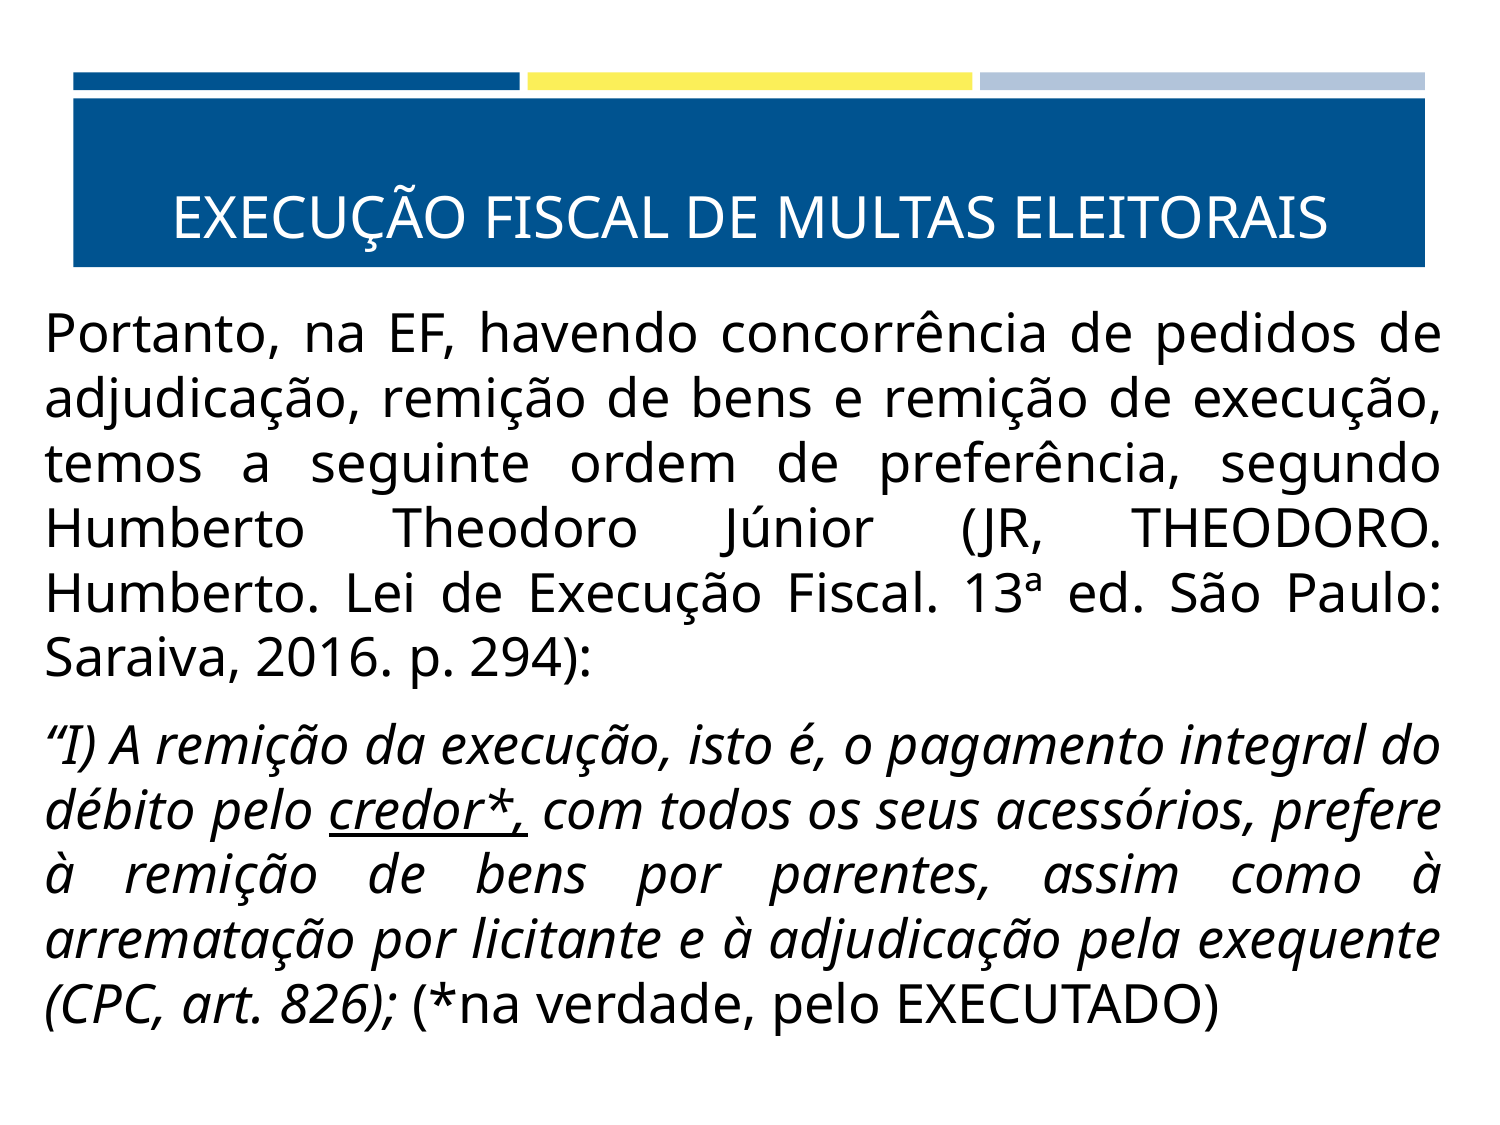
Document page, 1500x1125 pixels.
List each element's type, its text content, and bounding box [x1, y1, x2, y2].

list Portanto, na EF, havendo concorrência de pedidos de adjudicação, remição de bens e remição de execução, temos a seguinte ordem de preferência, segundo Humberto Theodoro Júnior (JR, THEODORO. Humberto. Lei de Execução Fiscal. 13ª ed. São Paulo: Saraiva, 2016. p. 294): “I) A remição da execução, isto é, o pagamento integral do débito pelo credor*, com todos os seus acessórios, prefere à remição de bens por parentes, assim como à arrematação por licitante e à adjudicação pela exequente (CPC, art. 826); (*na verdade, pelo EXECUTADO) [29, 290, 1459, 1094]
title EXECUÇÃO FISCAL DE MULTAS ELEITORAIS [95, 112, 1406, 259]
